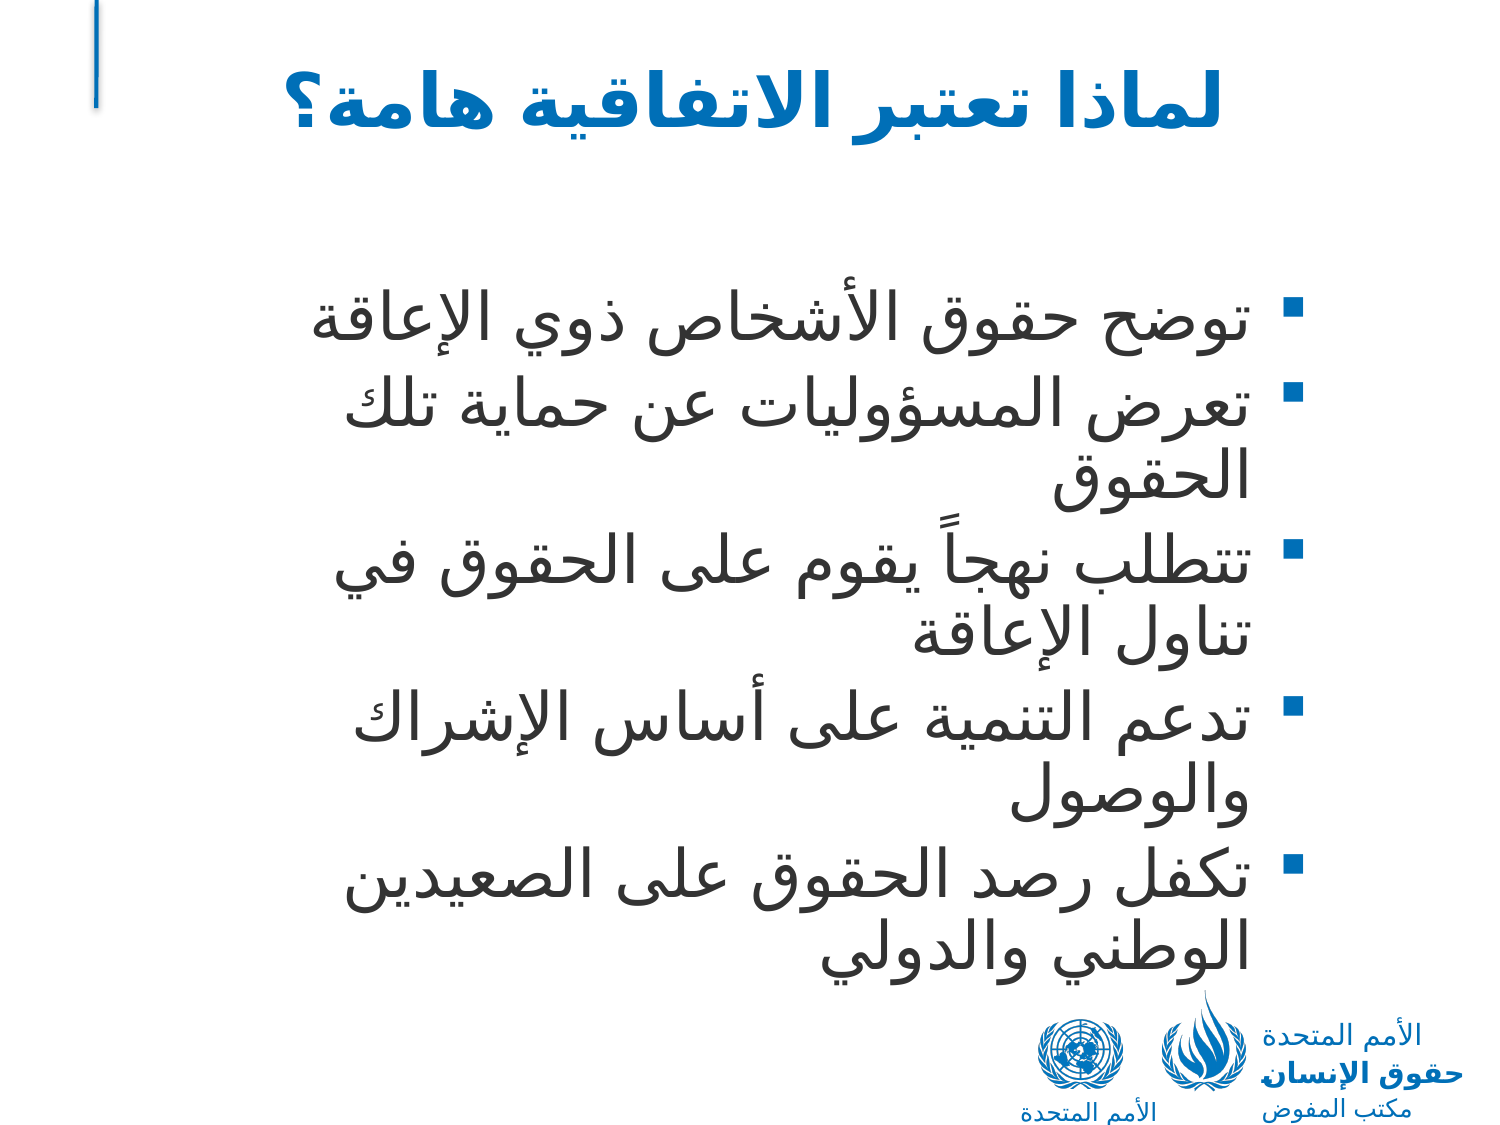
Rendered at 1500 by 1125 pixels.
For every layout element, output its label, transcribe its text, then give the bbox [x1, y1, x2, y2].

text_box توضح حقوق الأشخاص ذوي الإعاقة تعرض المسؤوليات عن حماية تلك الحقوق تتطلب نهجاً يقوم على الحقوق في تناول الإعاقة تدعم التنمية على أساس الإشراك والوصول تكفل رصد الحقوق على الصعيدين الوطني والدولي [166, 275, 1325, 945]
text_box الأمم المتحدة [982, 1089, 1195, 1125]
picture [1037, 990, 1457, 1107]
title لماذا تعتبر الاتفاقية هامة؟ [71, 45, 1437, 224]
text_box الأمم المتحدة حقوق الإنسان مكتب المفوض السامي [1246, 1009, 1500, 1098]
